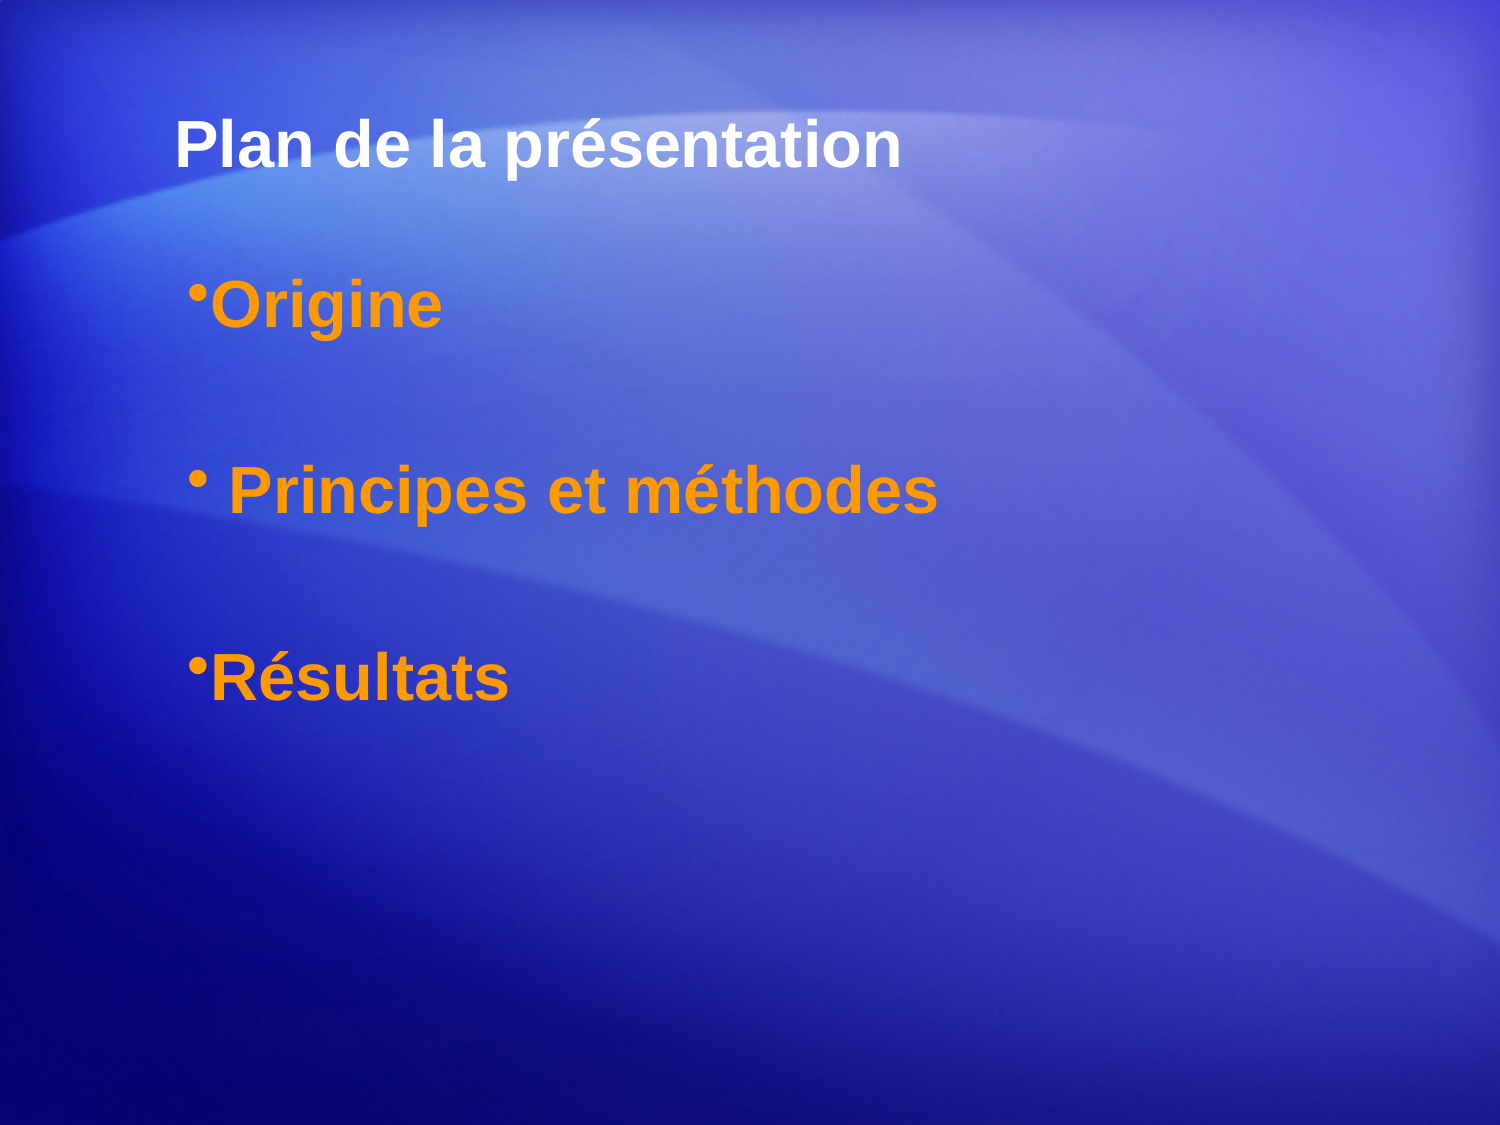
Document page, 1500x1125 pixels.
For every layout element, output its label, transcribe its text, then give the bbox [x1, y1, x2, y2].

subtitle Origine Principes et méthodes Résultats [171, 252, 1223, 541]
text_box Plan de la présentation [159, 0, 1210, 288]
picture [0, 0, 1500, 1125]
